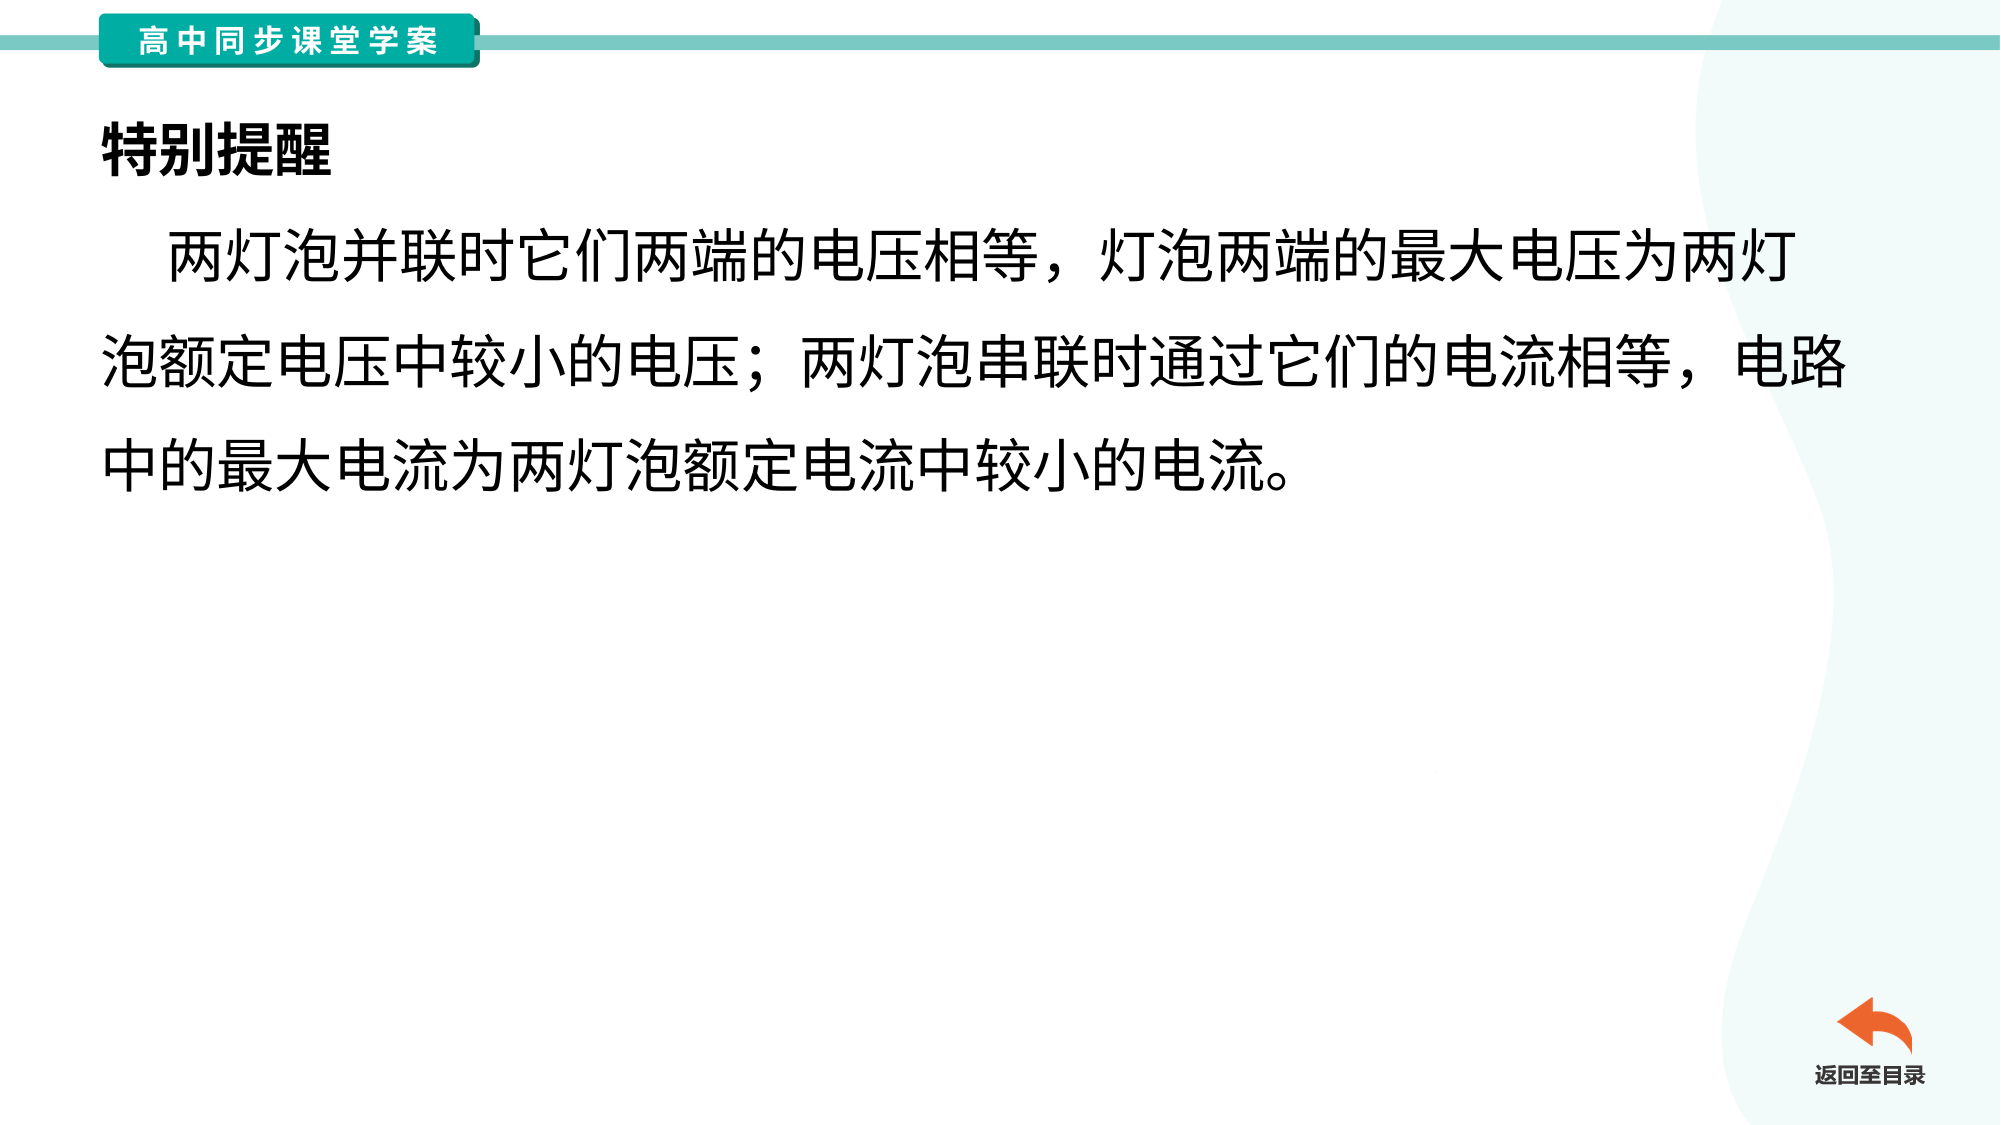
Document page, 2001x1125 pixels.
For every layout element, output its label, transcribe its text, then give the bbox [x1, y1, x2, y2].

text_box 特别提醒 两灯泡并联时它们两端的电压相等，灯泡两端的最大电压为两灯 泡额定电压中较小的电压；两灯泡串联时通过它们的电流相等，电路 中的最大电流为两灯泡额定电流中较小的电流。 [100, 76, 1899, 489]
picture [0, 0, 2000, 1125]
